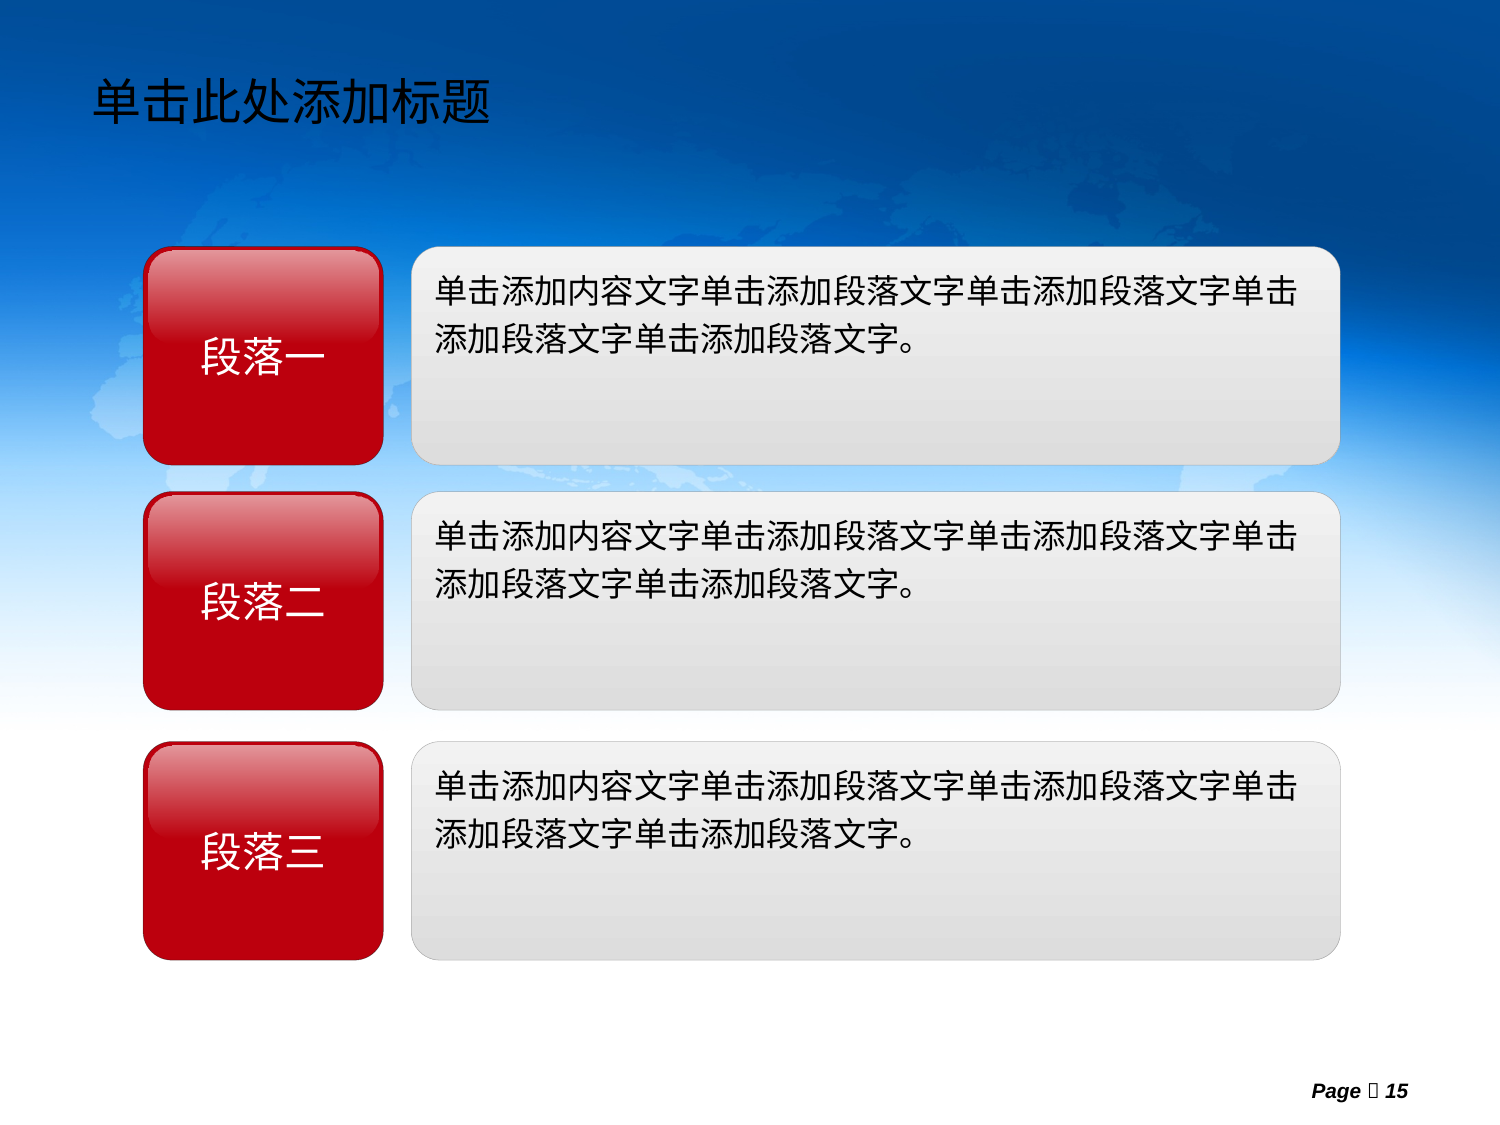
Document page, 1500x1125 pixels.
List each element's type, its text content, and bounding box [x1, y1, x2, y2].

picture [0, 0, 1500, 1125]
text_box 单击添加内容文字单击添加段落文字单击添加段落文字单击添加段落文字单击添加段落文字。 [411, 246, 1341, 466]
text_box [142, 246, 384, 466]
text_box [142, 741, 384, 961]
slide_number Page  15 [1186, 1070, 1424, 1103]
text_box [142, 491, 384, 711]
text_box 单击添加内容文字单击添加段落文字单击添加段落文字单击添加段落文字单击添加段落文字。 [411, 491, 1341, 711]
text_box 单击添加内容文字单击添加段落文字单击添加段落文字单击添加段落文字单击添加段落文字。 [411, 741, 1341, 961]
title 单击此处添加标题 [76, 51, 1034, 150]
